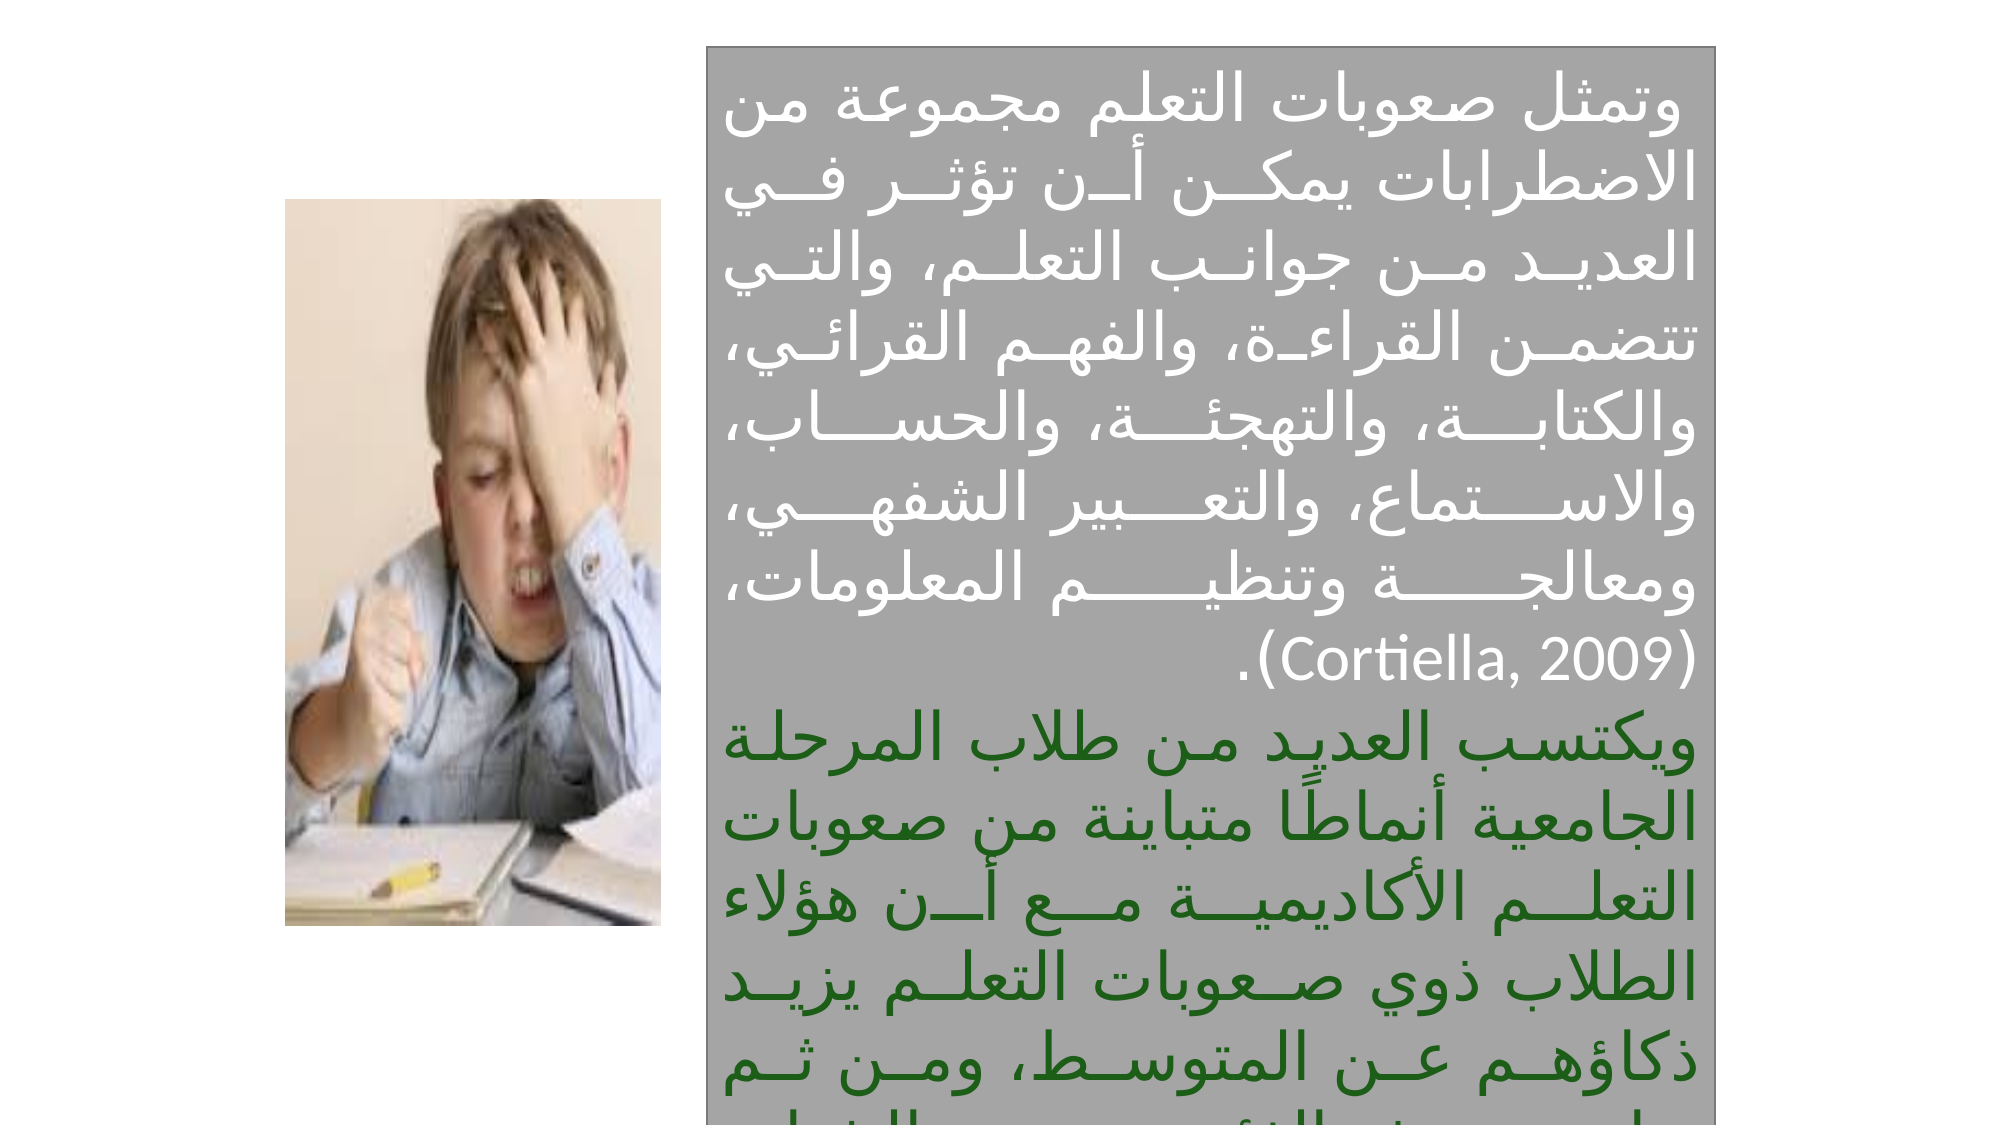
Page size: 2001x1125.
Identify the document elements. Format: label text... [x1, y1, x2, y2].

picture [285, 199, 661, 926]
text_box وتمثل صعوبات التعلم مجموعة من الاضطرابات يمكن أن تؤثر في العديد من جوانب التعلم، والتي تتضمن القراءة، والفهم القرائي، والكتابة، والتهجئة، والحساب، والاستماع، والتعبير الشفهي، ومعالجة وتنظيم المعلومات، (Cortiella, 2009). ويكتسب العديد من طلاب المرحلة الجامعية أنماطًا متباينة من صعوبات التعلم الأكاديمية مع أن هؤلاء الطلاب ذوي صعوبات التعلم يزيد ذكاؤهم عن المتوسط، ومن ثم تواجه هذه الفئة من الشباب الجامعي تحديًا خطيرًا، وبالتالي لا بد أن يتحمل المجتمع بكافة هيئاته ومؤسساته التربوية هذه المسؤولية حتى لا تهدر طاقات شبابه. [706, 46, 1716, 1125]
